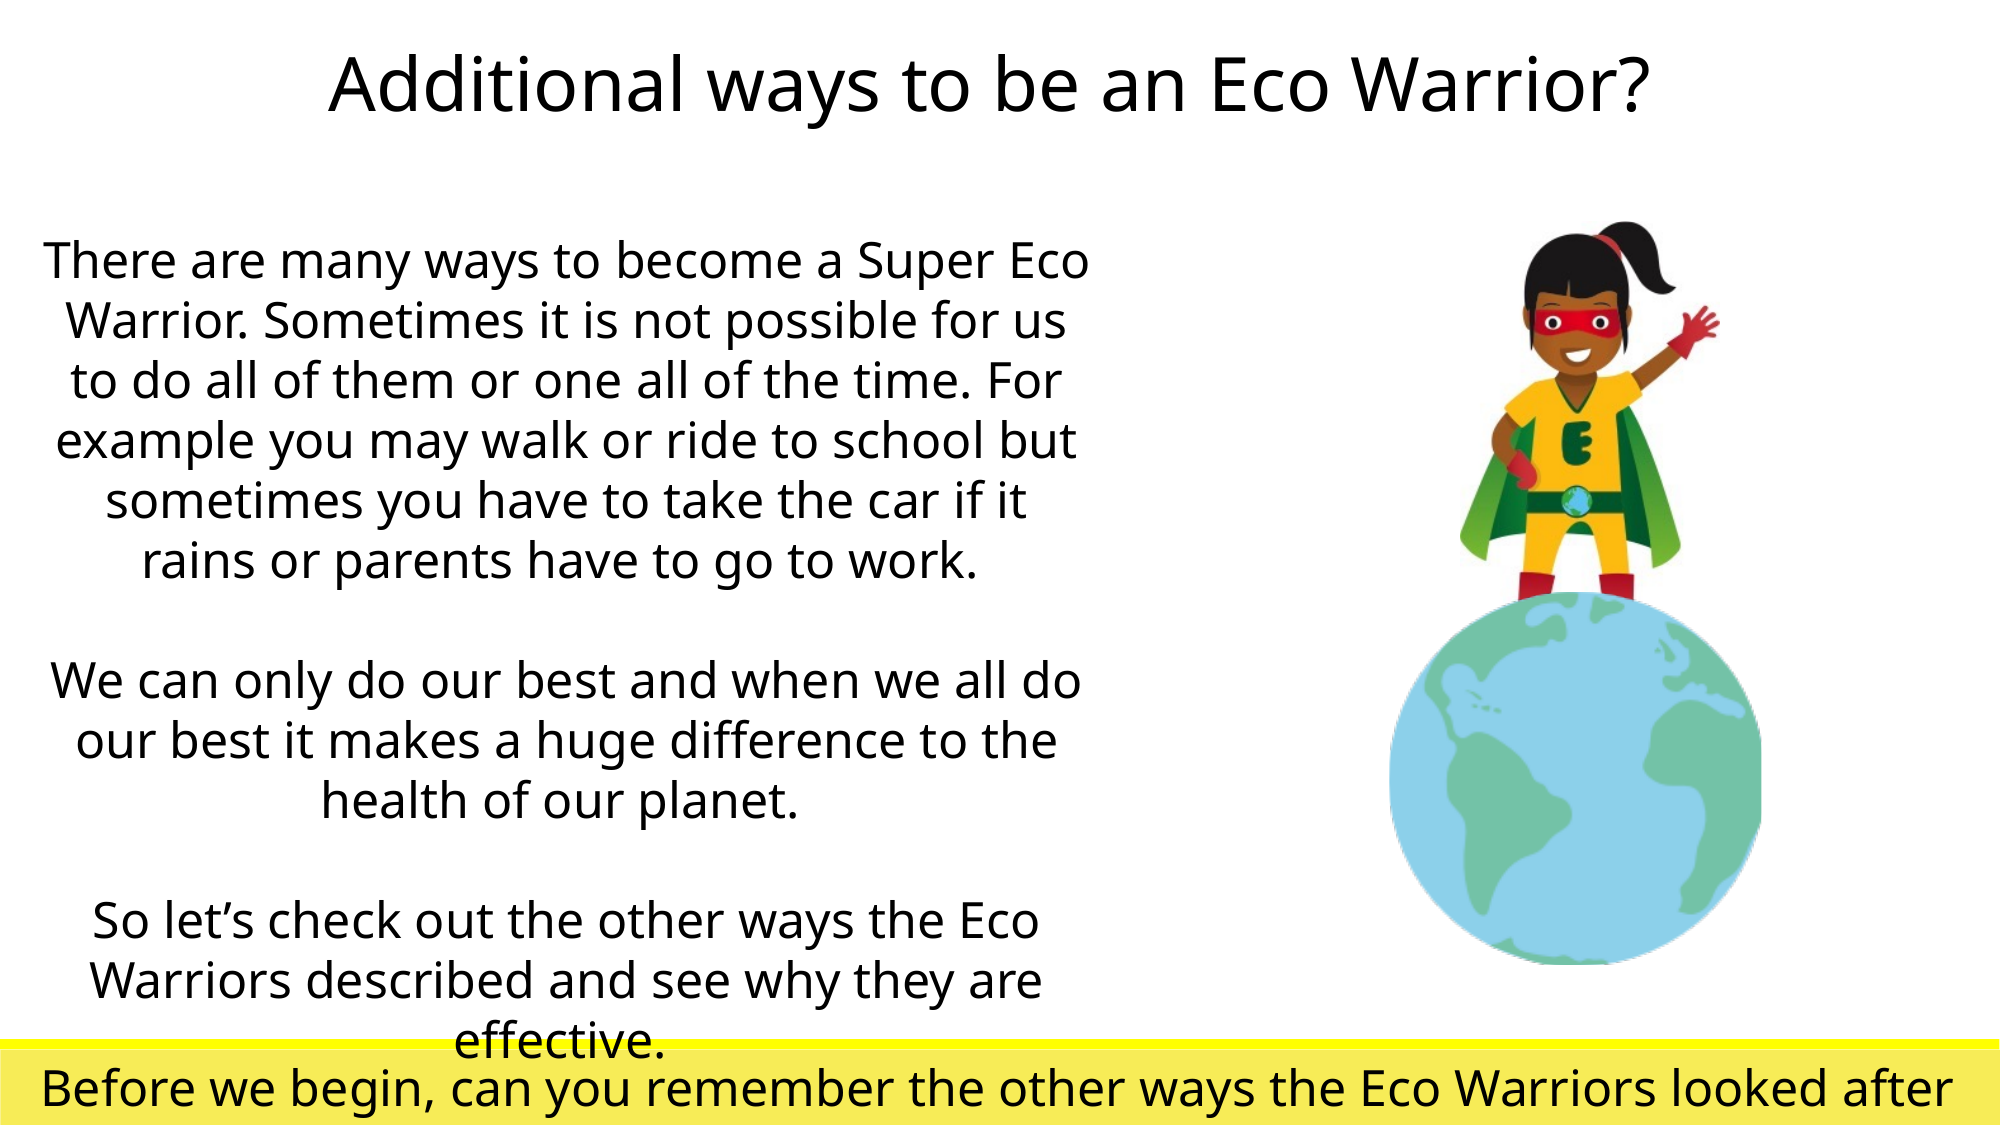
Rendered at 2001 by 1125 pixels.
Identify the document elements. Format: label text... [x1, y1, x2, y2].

text_box Additional ways to be an Eco Warrior? [0, 29, 2000, 135]
picture [1388, 220, 1762, 965]
text_box There are many ways to become a Super Eco Warrior. Sometimes it is not possible for us to do all of them or one all of the time. For example you may walk or ride to school but sometimes you have to take the car if it rains or parents have to go to work. We can only do our best and when we all do our best it makes a huge difference to the health of our planet. So let’s check out the other ways the Eco Warriors described and see why they are effective. [27, 221, 1106, 1048]
text_box Before we begin, can you remember the other ways the Eco Warriors looked after the planet? [0, 1048, 1998, 1125]
